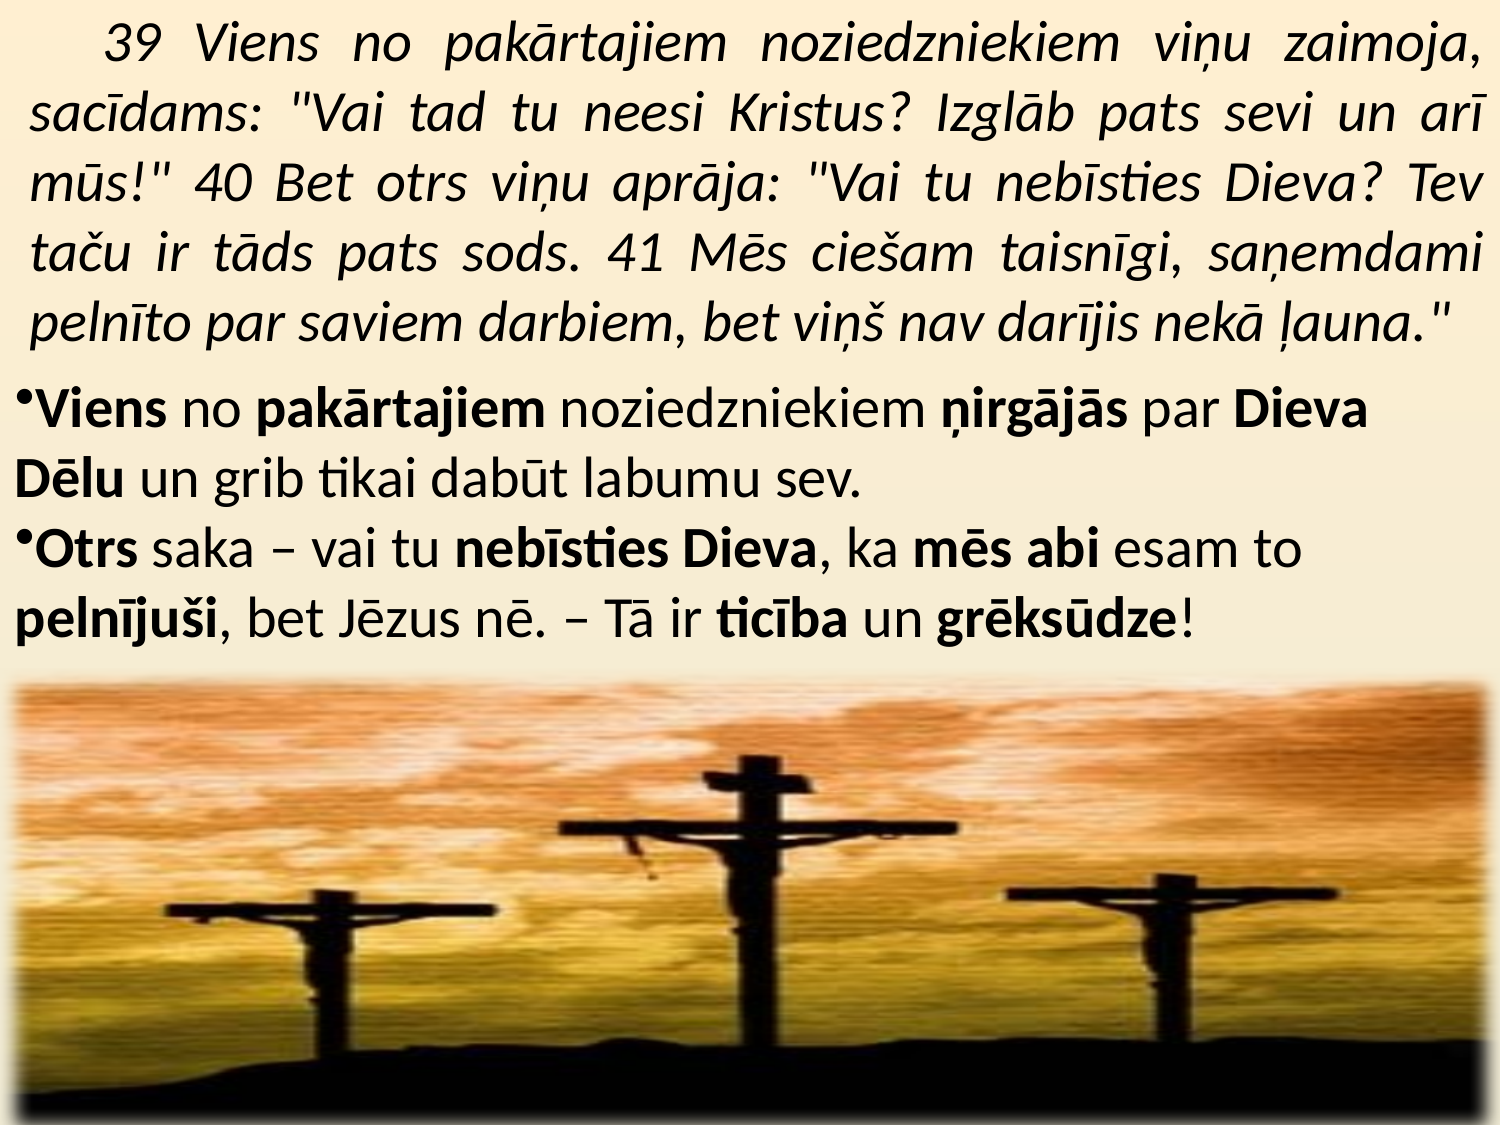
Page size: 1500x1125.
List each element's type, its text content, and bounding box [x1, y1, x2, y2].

text_box Viens no pakārtajiem noziedzniekiem ņirgājās par Dieva Dēlu un grib tikai dabūt labumu sev. Otrs saka – vai tu nebīsties Dieva, ka mēs abi esam to pelnījuši, bet Jēzus nē. – Tā ir ticība un grēksūdze! [0, 361, 1500, 657]
list 39 Viens no pakārtajiem noziedzniekiem viņu zaimoja, sacīdams: "Vai tad tu neesi Kristus? Izglāb pats sevi un arī mūs!" 40 Bet otrs viņu aprāja: "Vai tu nebīsties Dieva? Tev taču ir tāds pats sods. 41 Mēs ciešam taisnīgi, saņemdami pelnīto par saviem darbiem, bet viņš nav darījis nekā ļauna." [0, 0, 1500, 194]
picture [0, 668, 1500, 1125]
